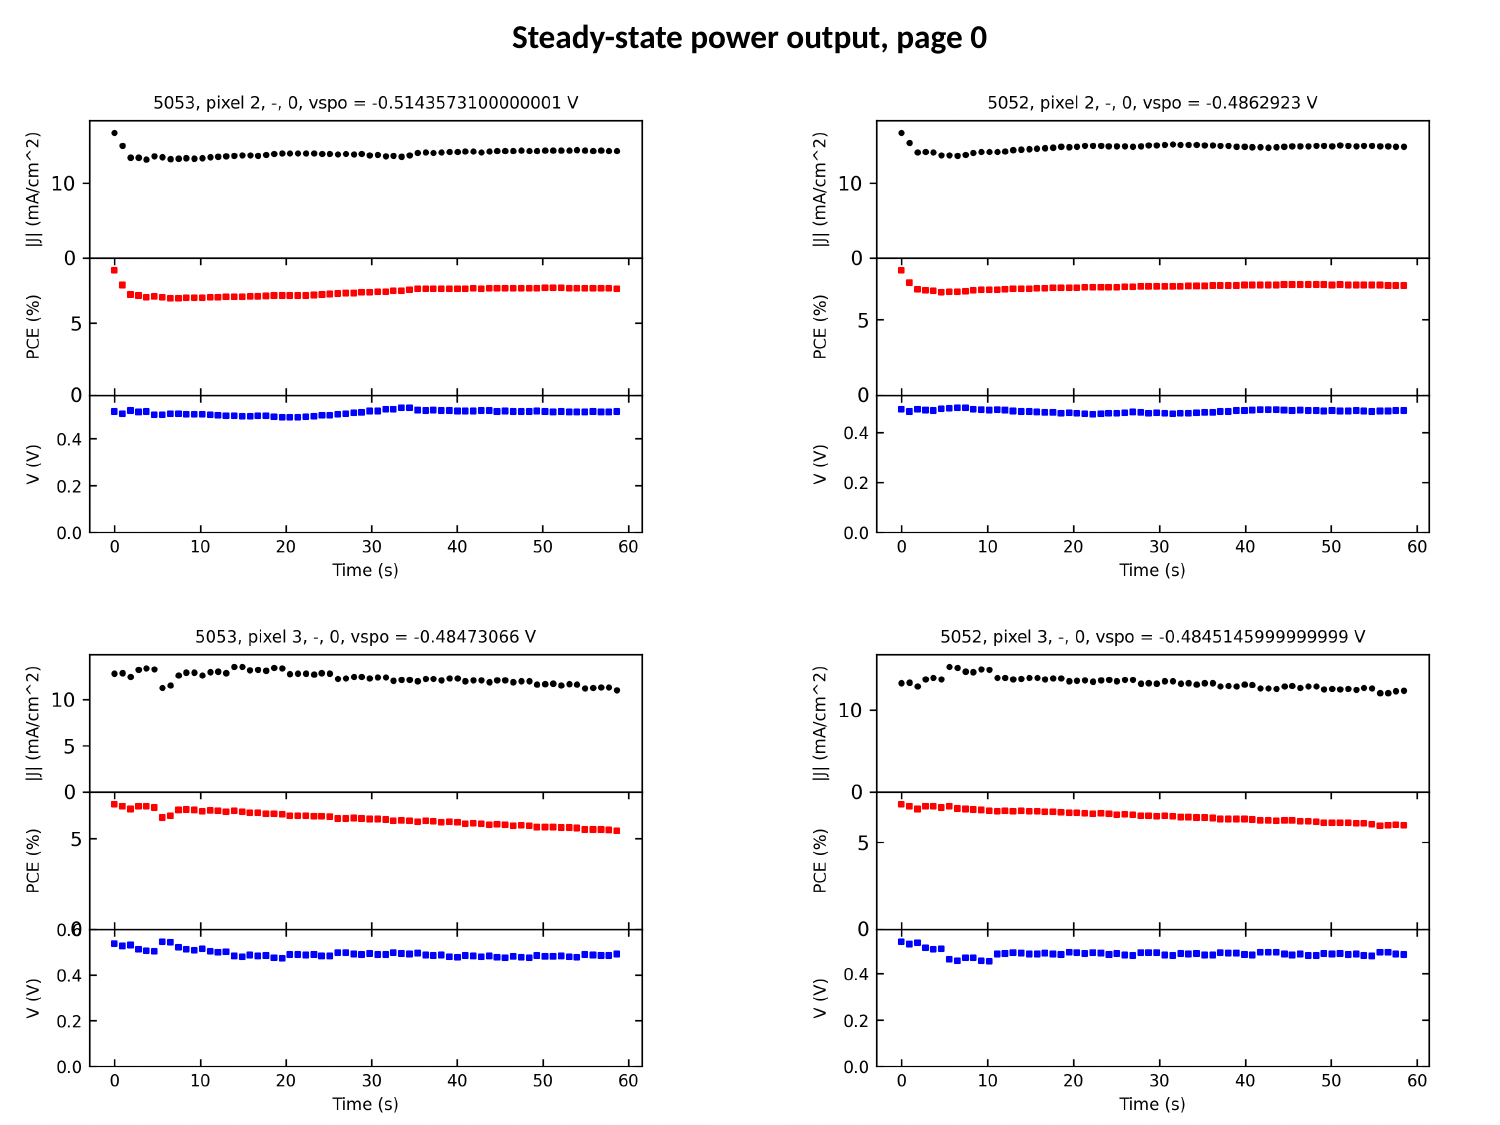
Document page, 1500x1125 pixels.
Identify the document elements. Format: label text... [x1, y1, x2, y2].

picture [0, 56, 713, 1125]
picture [787, 56, 1500, 1125]
title Steady-state power output, page 0 [0, 0, 1500, 75]
